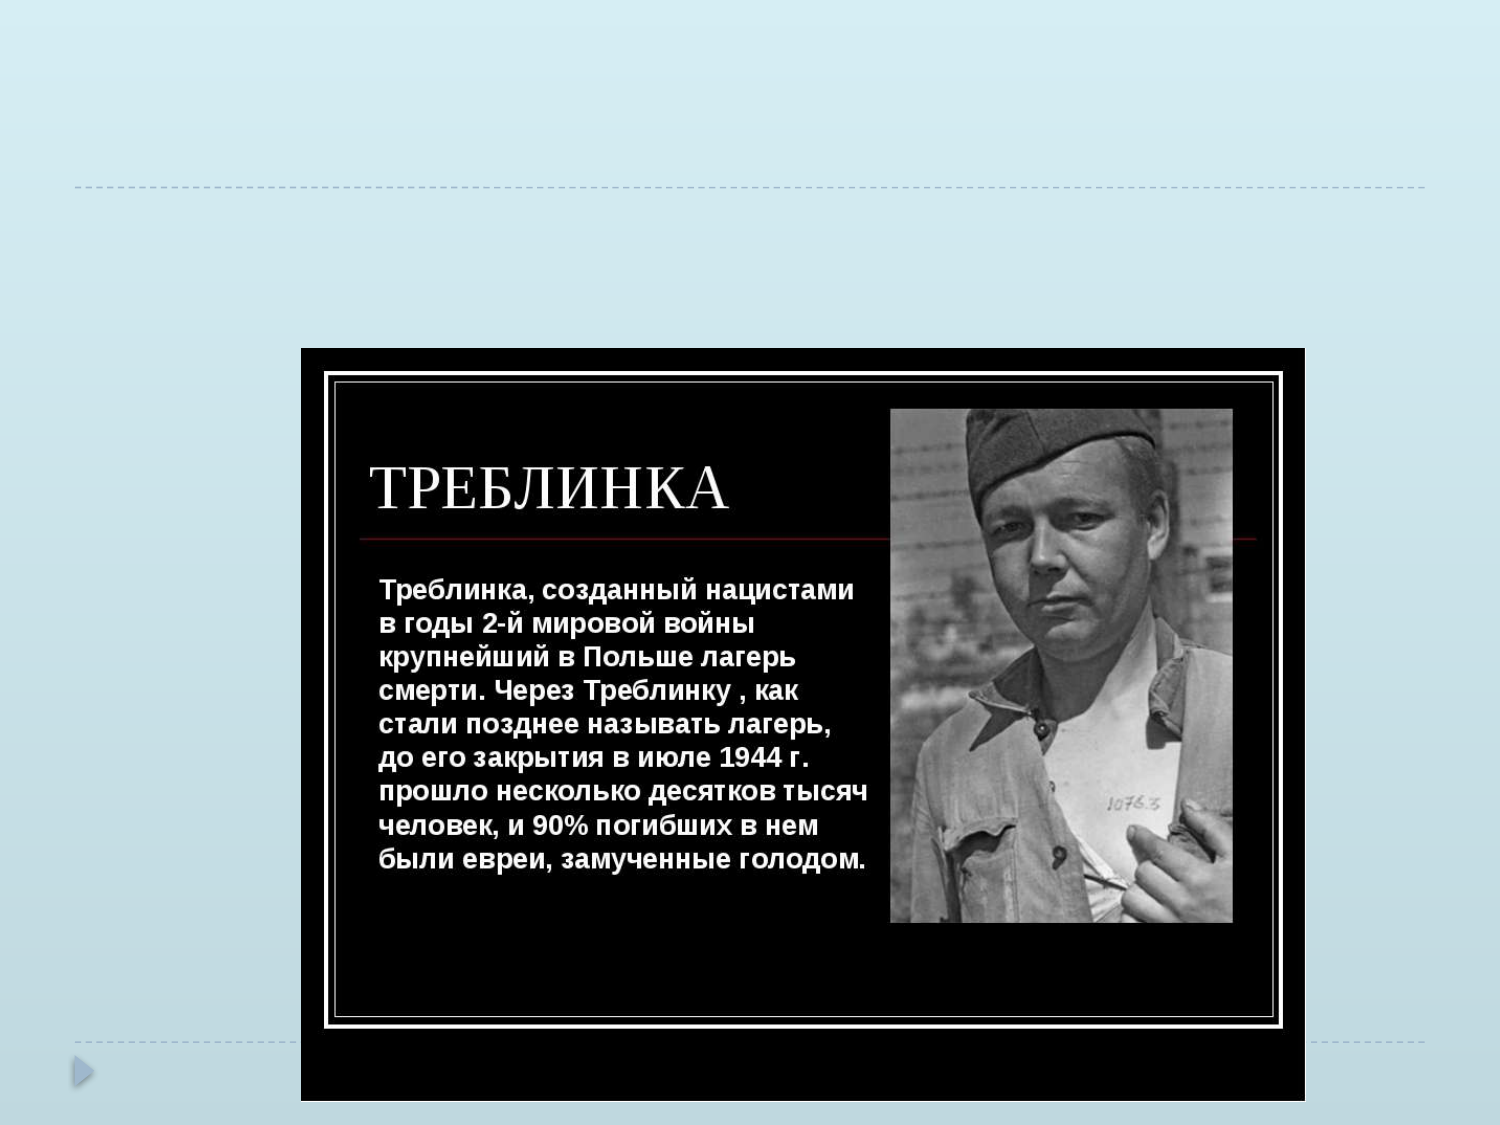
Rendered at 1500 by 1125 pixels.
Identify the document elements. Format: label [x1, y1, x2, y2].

list [300, 348, 1306, 1102]
